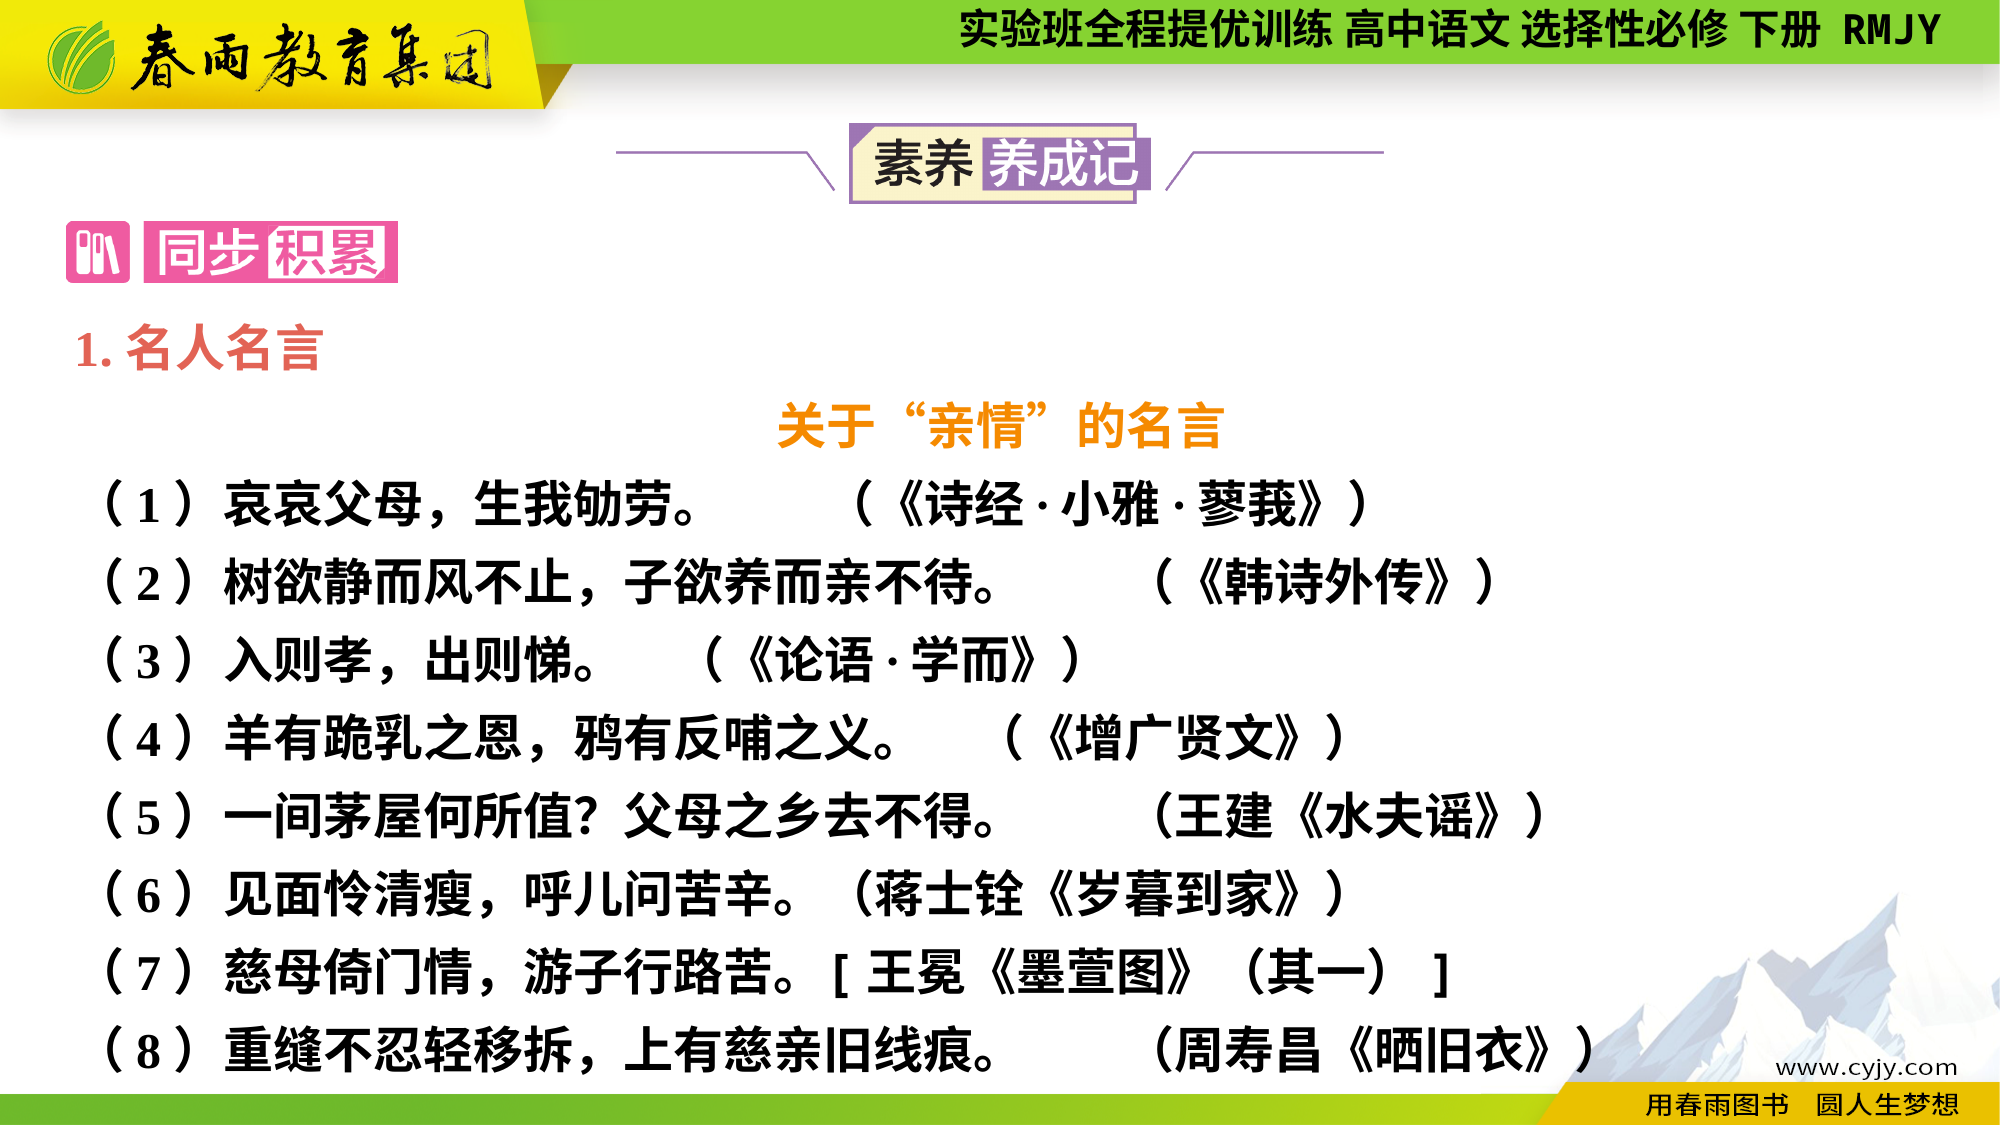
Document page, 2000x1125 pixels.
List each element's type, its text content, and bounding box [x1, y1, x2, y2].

picture [0, 0, 2000, 1125]
list 1.名人名言 关于“亲情”的名言 （1）哀哀父母，生我劬劳。 （《诗经·小雅·蓼莪》） （2）树欲静而风不止，子欲养而亲不待。 （《韩诗外传》） （3）入则孝，出则悌。 （《论语·学而》） （4）羊有跪乳之恩，鸦有反哺之义。 （《增广贤文》） （5）一间茅屋何所值？父母之乡去不得。 （王建《水夫谣》） （6）见面怜清瘦，呼儿问苦辛。 （蒋士铨《岁暮到家》） （7）慈母倚门情，游子行路苦。 [王冕《墨萱图》（其一）] （8）重缝不忍轻移拆，上有慈亲旧线痕。 （周寿昌《晒旧衣》） [59, 291, 1944, 1086]
